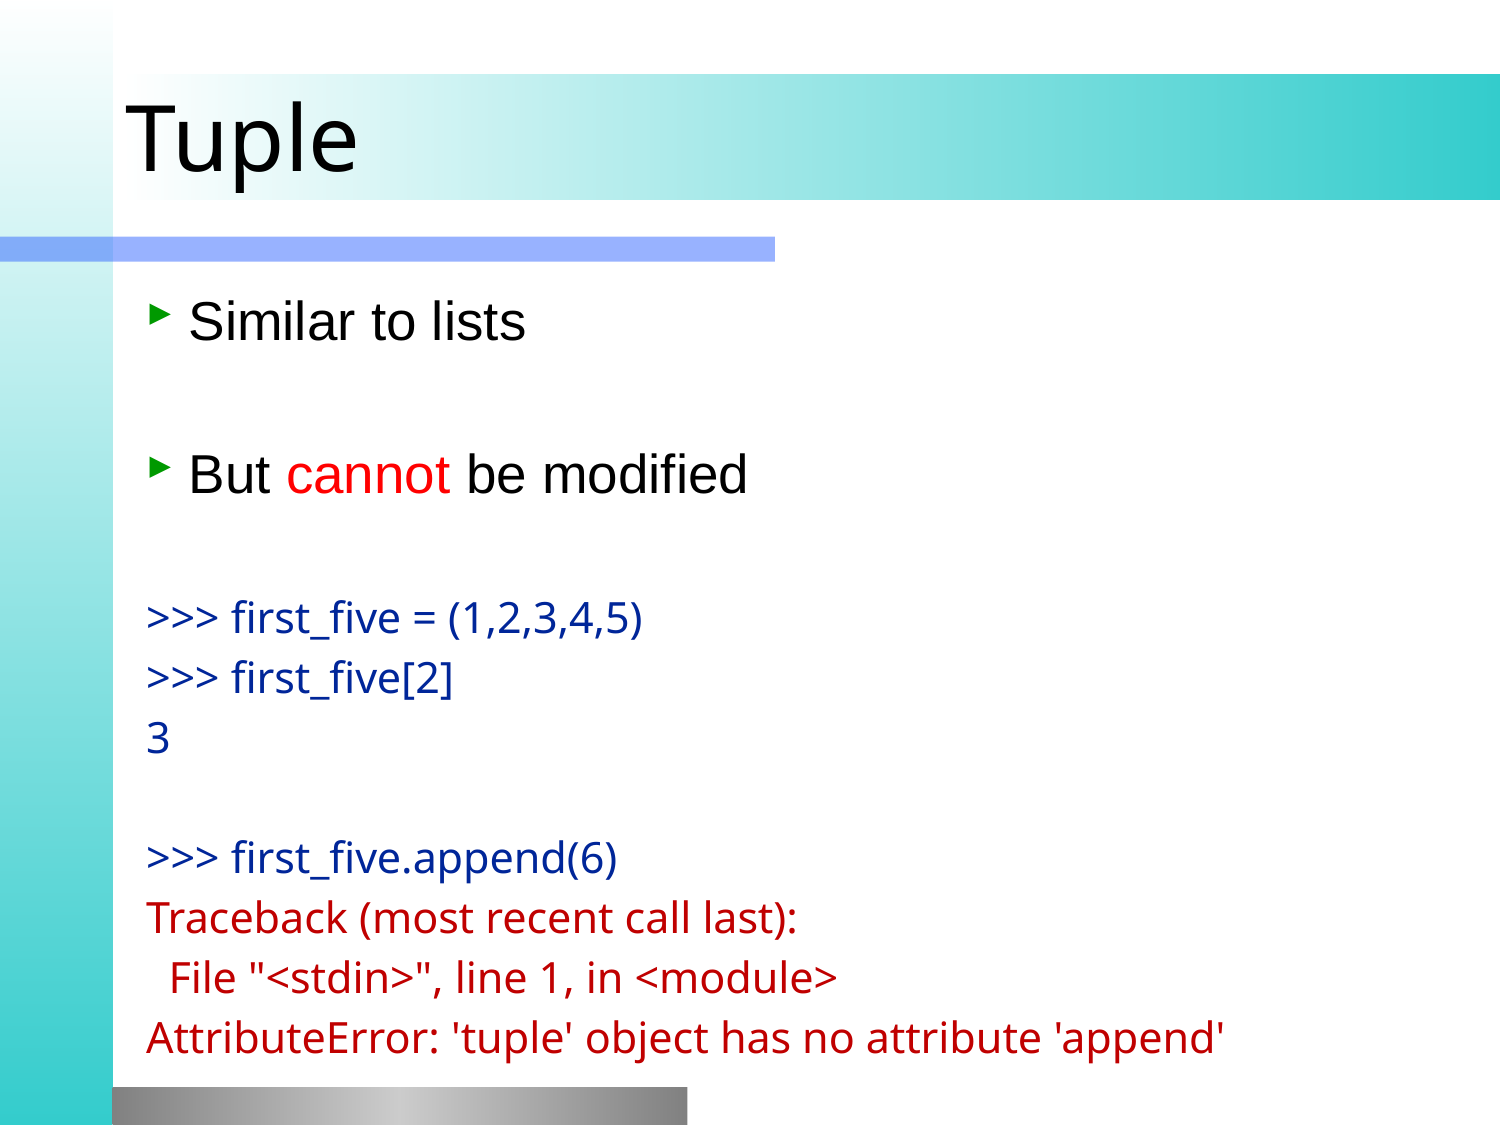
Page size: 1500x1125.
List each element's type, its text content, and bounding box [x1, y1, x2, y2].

list Similar to lists But cannot be modified >>> first_five = (1,2,3,4,5) >>> first_five[2] 3 >>> first_five.append(6) Traceback (most recent call last): File "<stdin>", line 1, in <module> AttributeError: 'tuple' object has no attribute 'append' [112, 278, 1388, 1073]
title Tuple [110, 40, 1386, 229]
